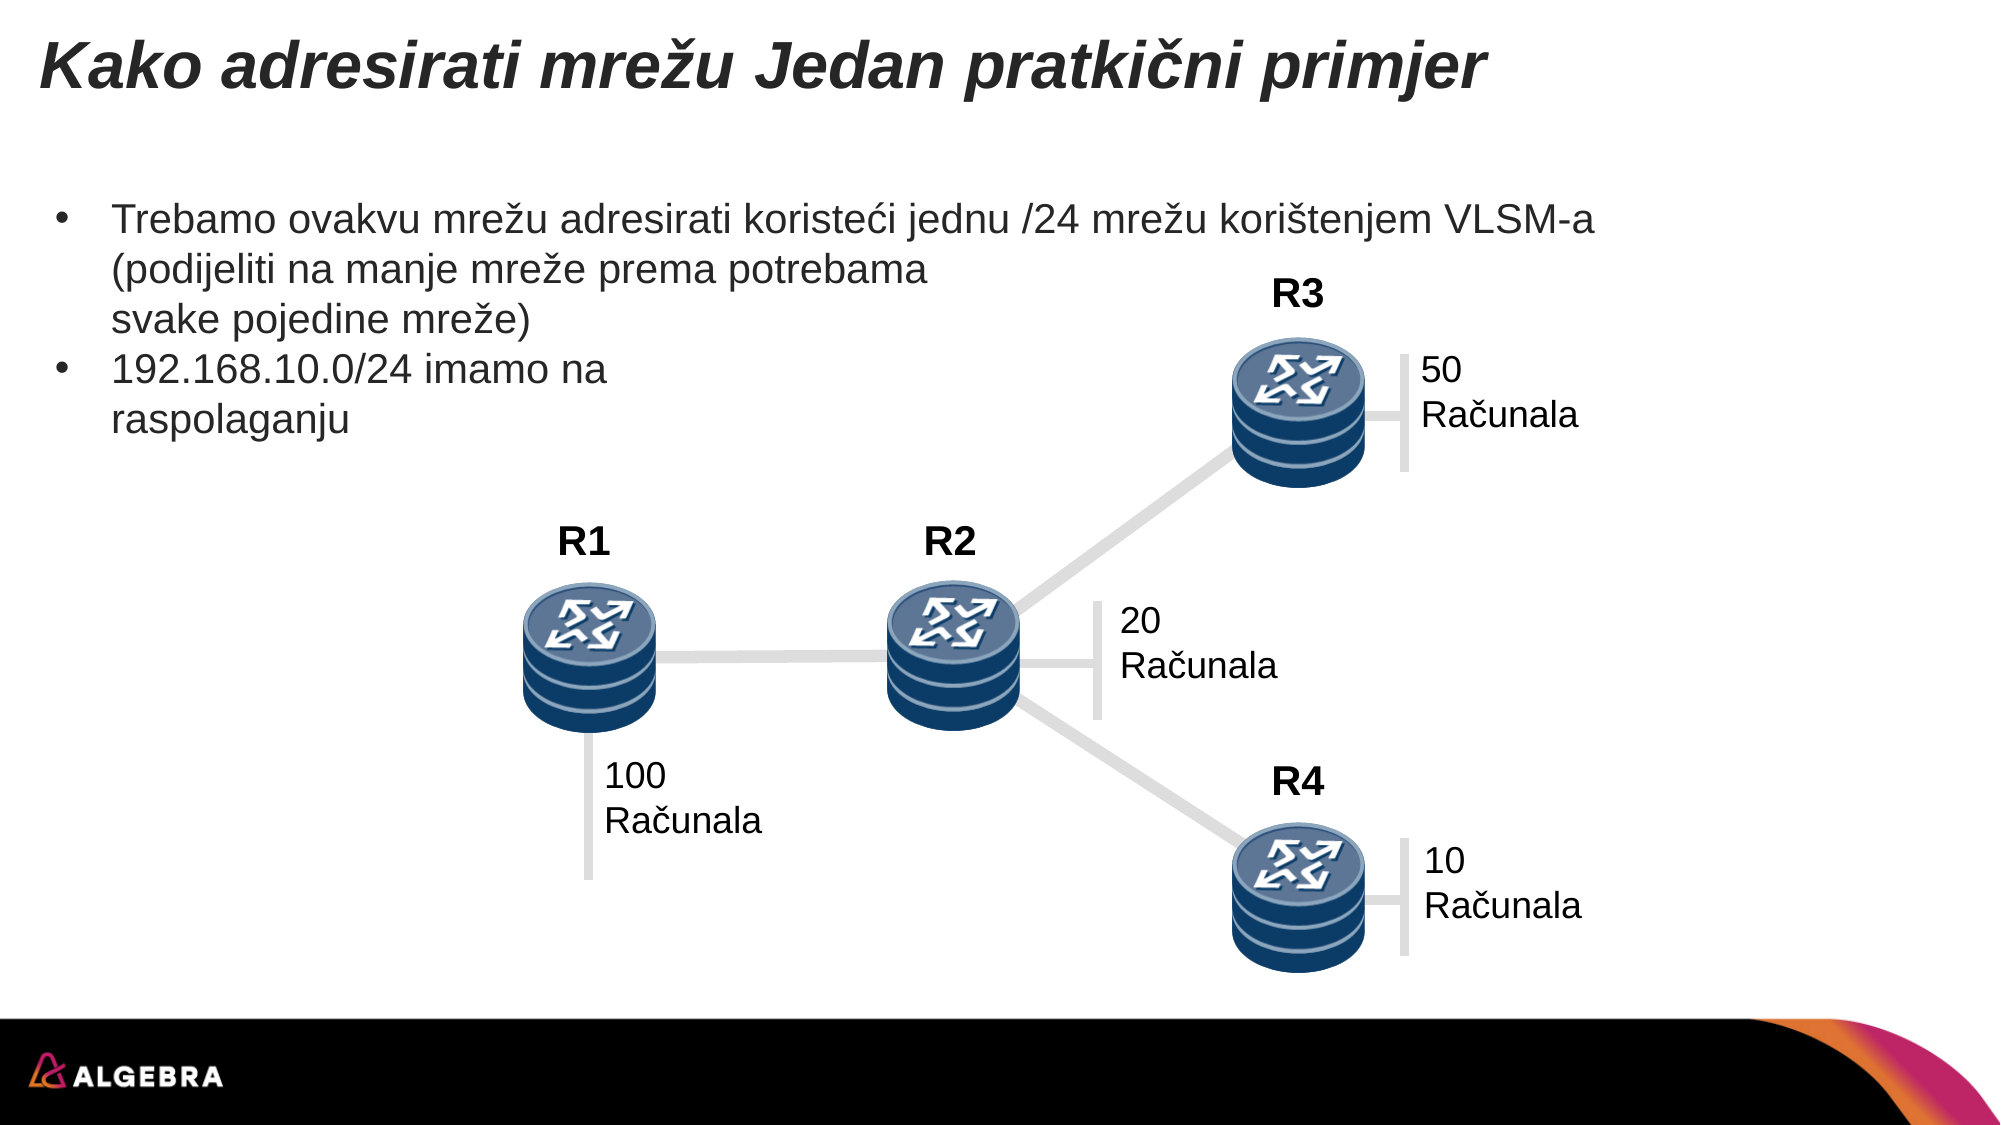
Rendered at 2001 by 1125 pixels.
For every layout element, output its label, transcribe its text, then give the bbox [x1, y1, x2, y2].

text_box R1 [542, 506, 626, 572]
text_box R2 [908, 506, 954, 572]
text_box 10 Računala [1409, 828, 1625, 934]
text_box R3 [1256, 258, 1340, 324]
title Kako adresirati mrežu Jedan pratkični primjer [39, 23, 1989, 200]
picture [0, 0, 2001, 1125]
text_box Trebamo ovakvu mrežu adresirati koristeći jednu /24 mrežu korištenjem VLSM-a (podijeliti na manje mreže prema potrebama svake pojedine mreže) 192.168.10.0/24 imamo na raspolaganju [39, 184, 1768, 450]
text_box R4 [1299, 746, 1340, 812]
text_box 20 Računala [1105, 589, 1321, 694]
text_box 50 Računala [1406, 337, 1622, 443]
text_box 100 Računala [589, 743, 805, 849]
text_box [952, 657, 1299, 881]
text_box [954, 409, 1292, 656]
